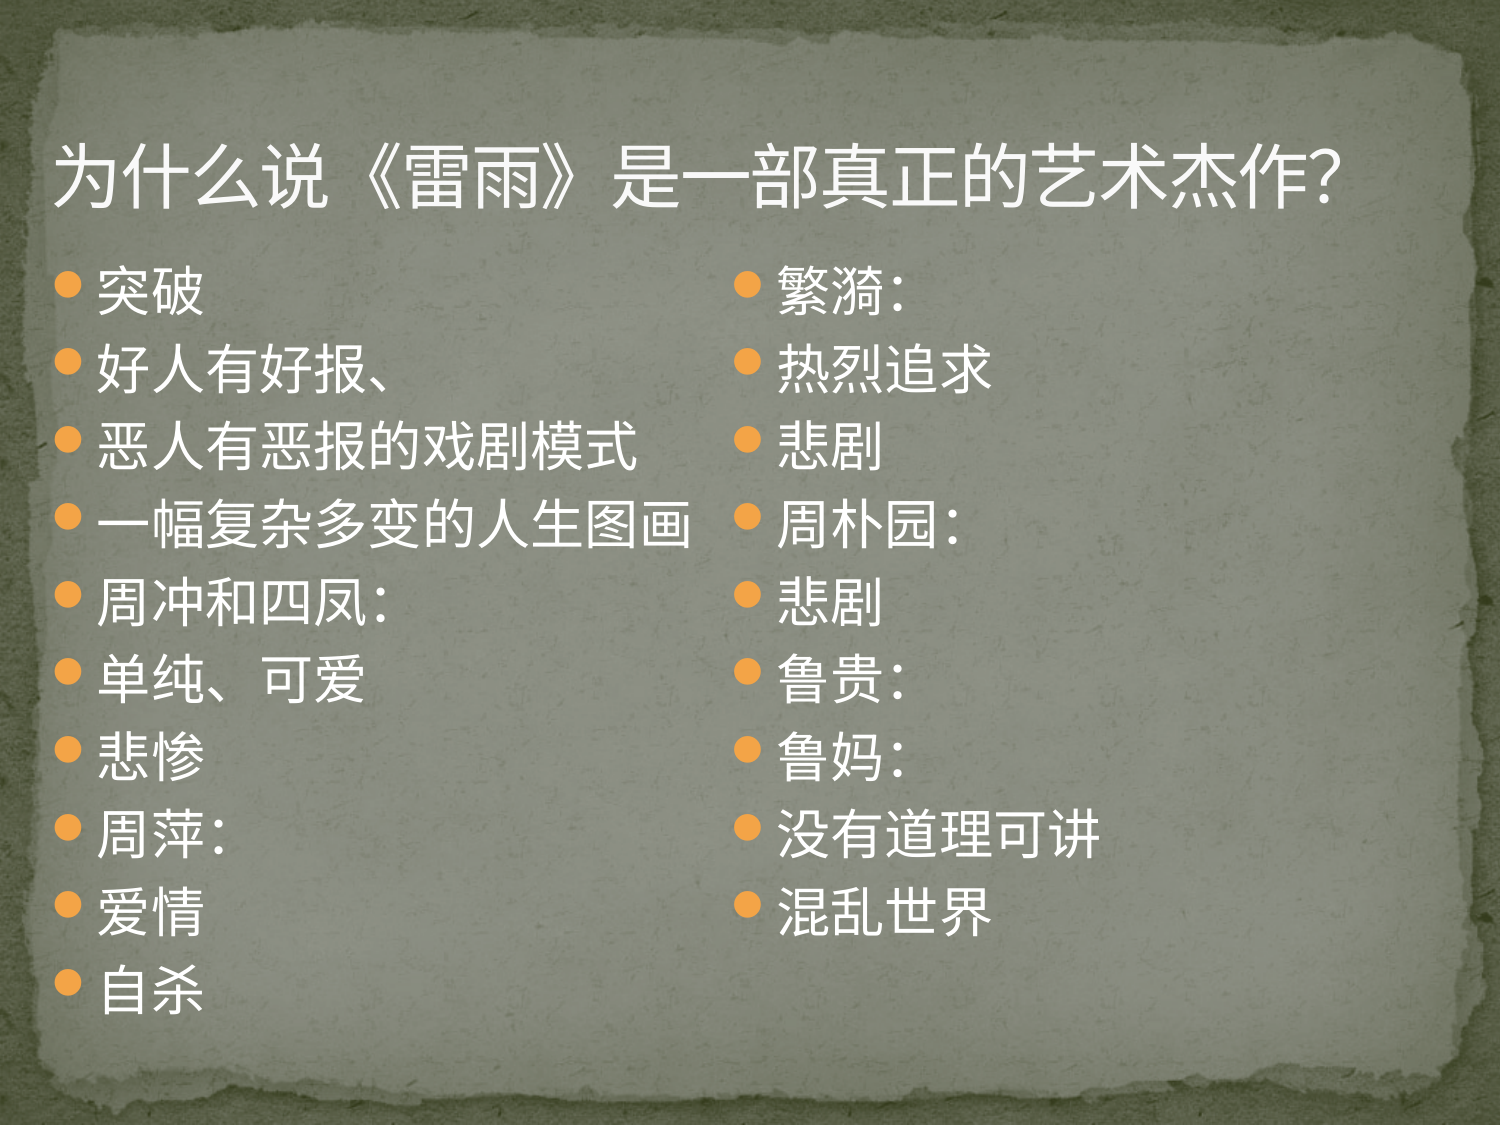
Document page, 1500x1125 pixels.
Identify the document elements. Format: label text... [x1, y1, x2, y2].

list 突破 好人有好报、 恶人有恶报的戏剧模式 一幅复杂多变的人生图画 周冲和四凤： 单纯、可爱 悲惨 周萍： 爱情 自杀 繁漪： 热烈追求 悲剧 周朴园： 悲剧 鲁贵： 鲁妈： 没有道理可讲 混乱世界 [36, 249, 1425, 1089]
title 为什么说《雷雨》是一部真正的艺术杰作？ [36, 66, 1500, 225]
